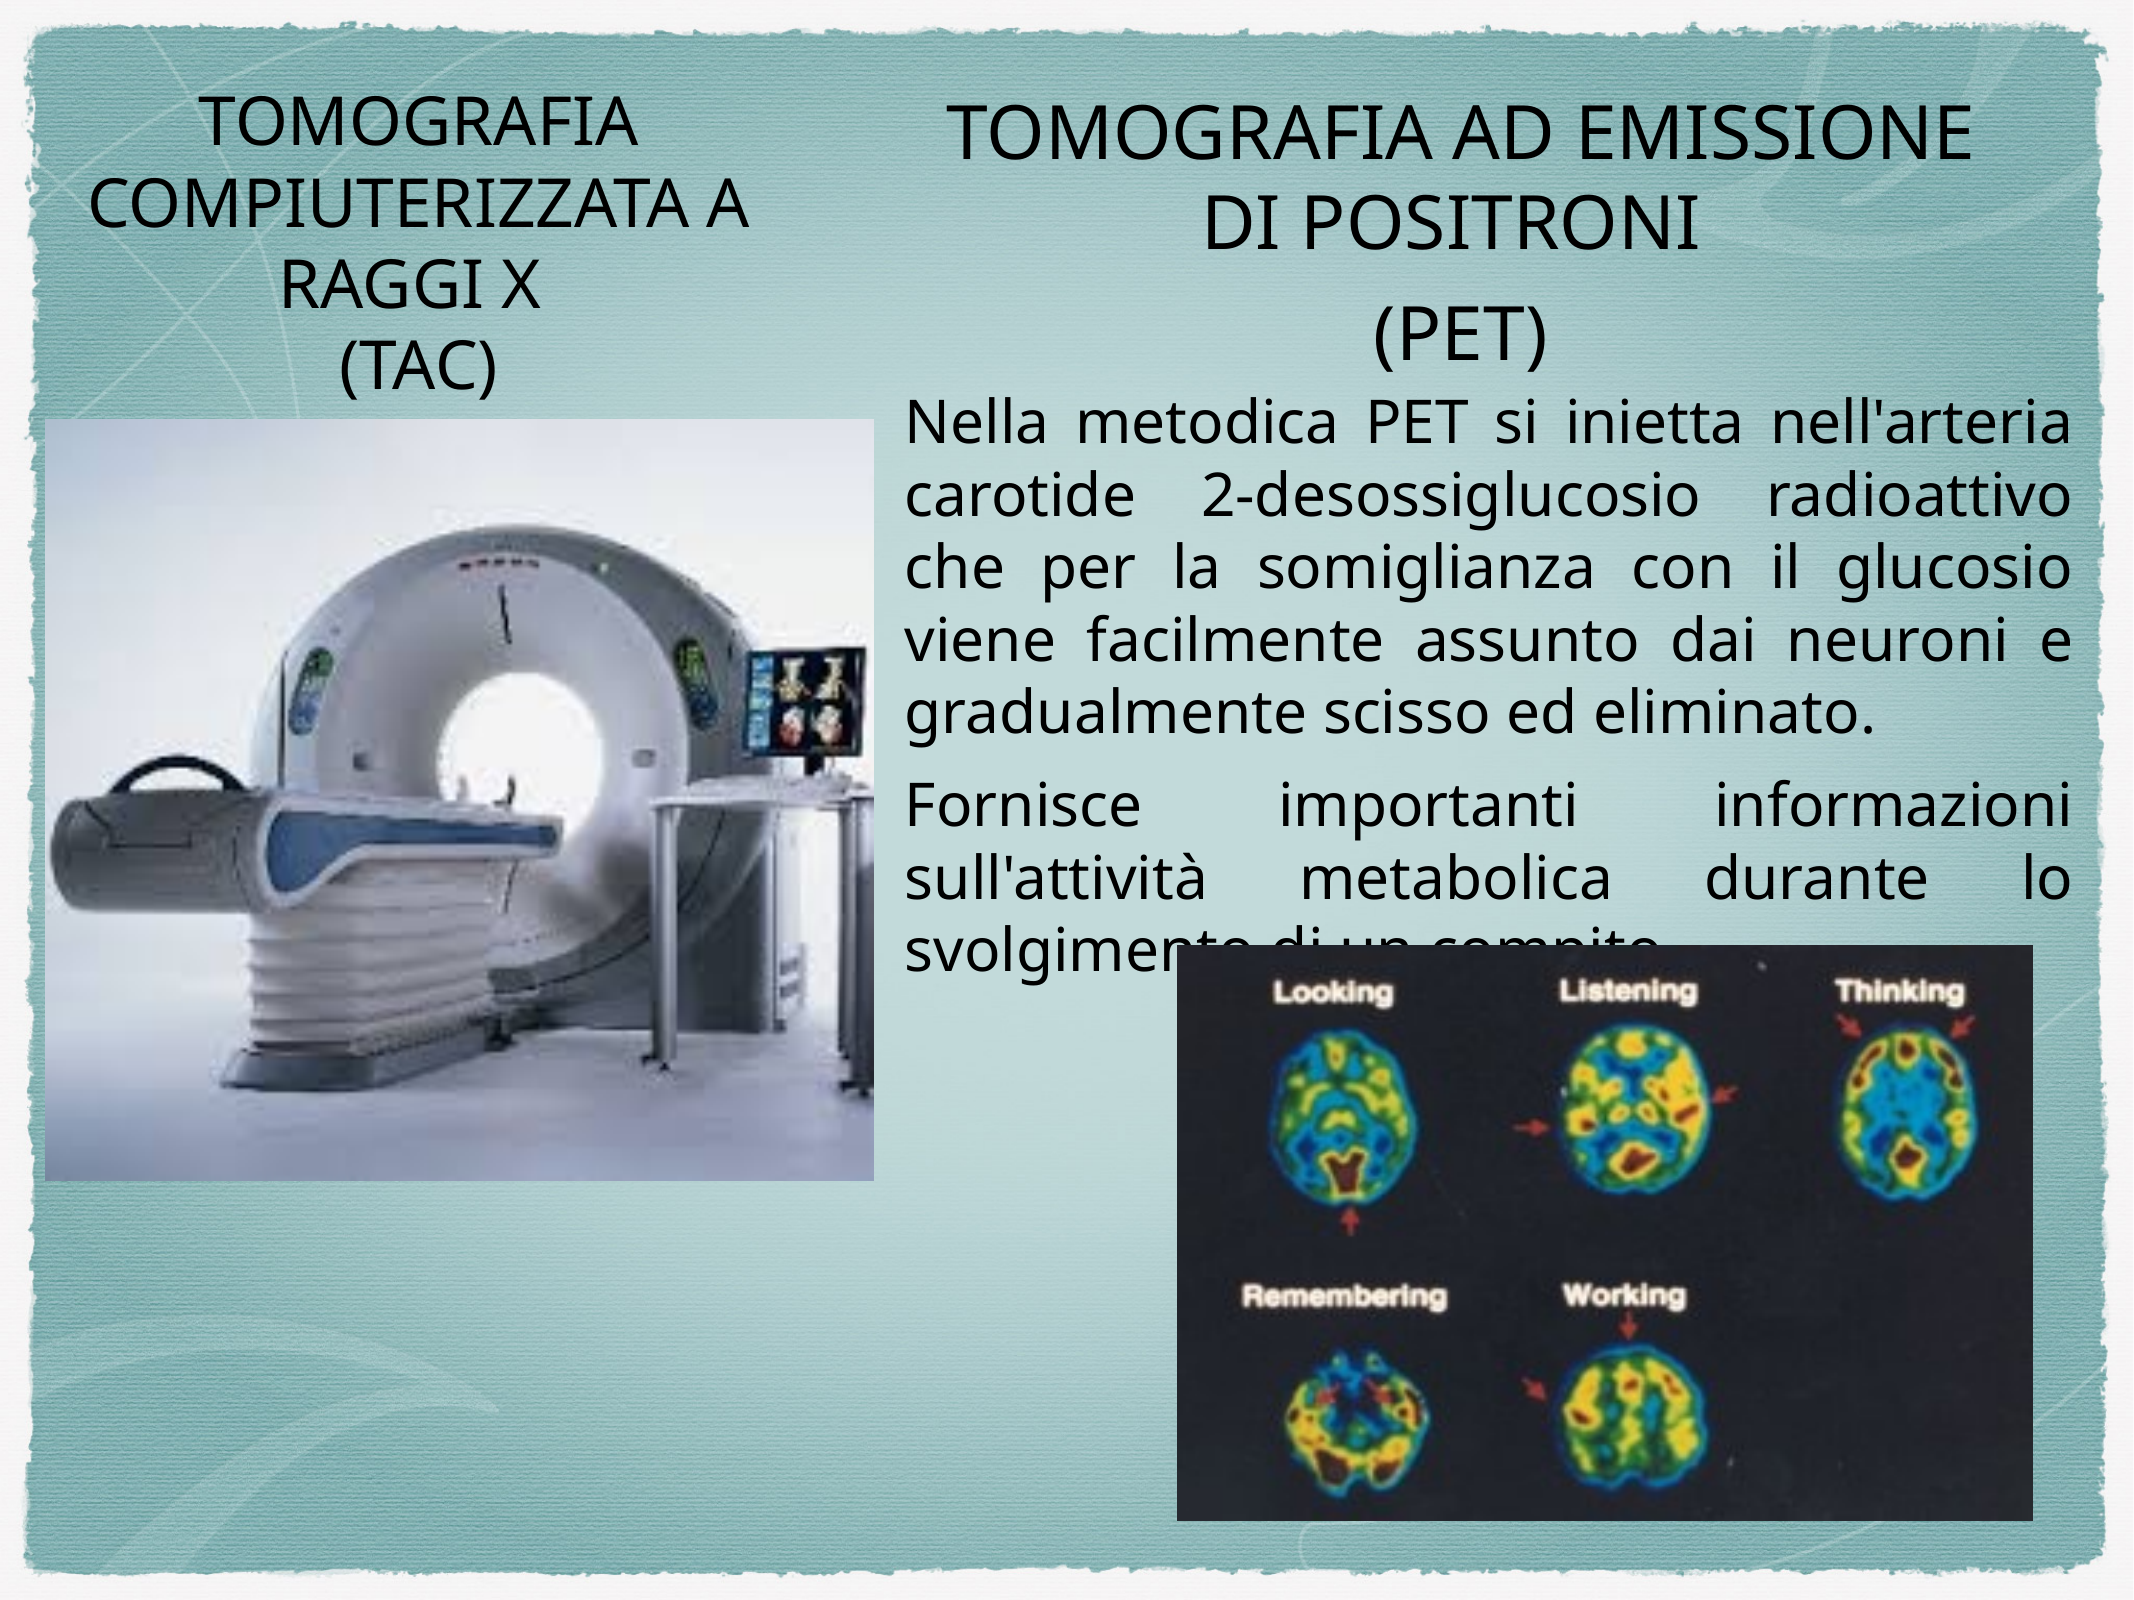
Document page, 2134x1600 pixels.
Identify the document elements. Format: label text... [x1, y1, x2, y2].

text_box Nella metodica PET si inietta nell'arteria carotide 2-desossiglucosio radioattivo che per la somiglianza con il glucosio viene facilmente assunto dai neuroni e gradualmente scisso ed eliminato. Fornisce importanti informazioni sull'attività metabolica durante lo svolgimento di un compito. [896, 292, 2083, 1075]
list TOMOGRAFIA COMPIUTERIZZATA A RAGGI X (TAC) [52, 77, 786, 419]
text_box TOMOGRAFIA AD EMISSIONE DI POSITRONI (PET) [910, 75, 2012, 292]
picture [0, 0, 2134, 1600]
